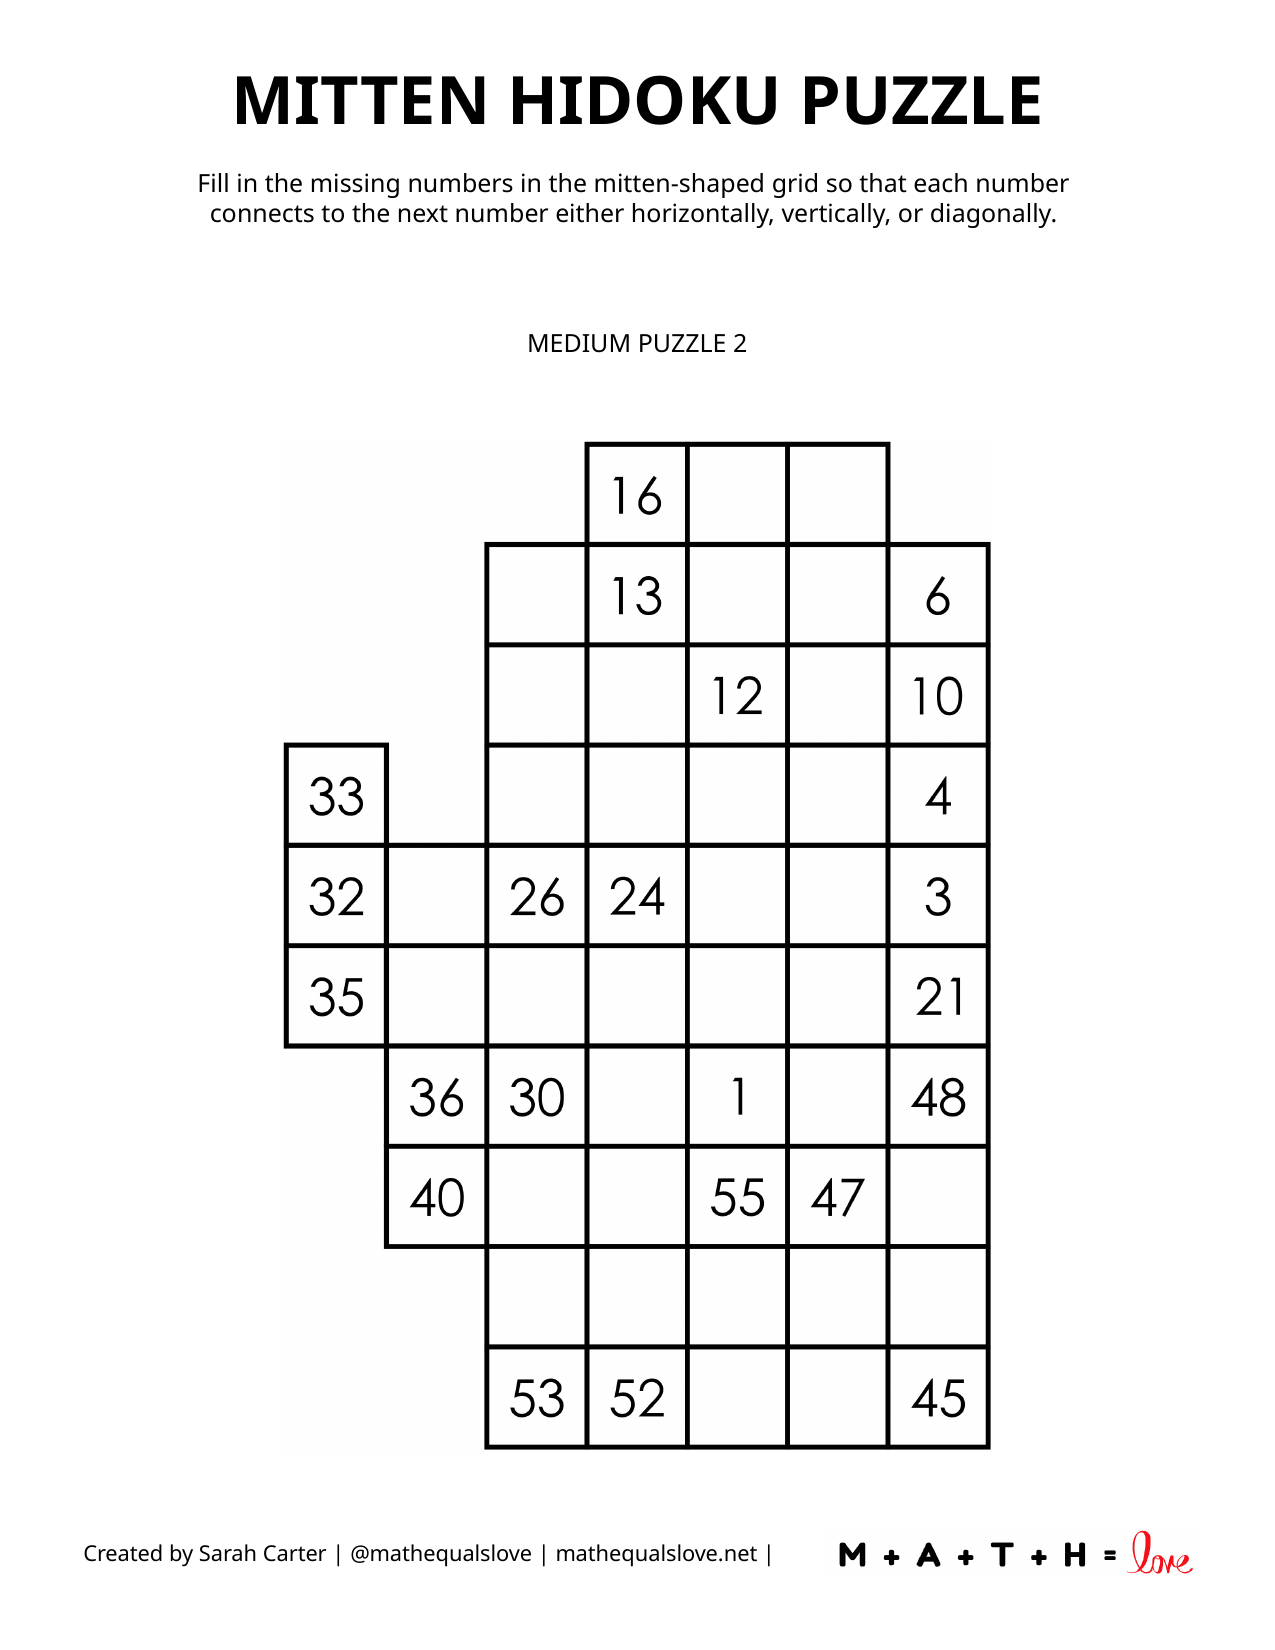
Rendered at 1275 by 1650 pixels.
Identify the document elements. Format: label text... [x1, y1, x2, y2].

text_box MITTEN HIDOKU PUZZLE [66, 50, 1211, 145]
text_box Fill in the missing numbers in the mitten-shaped grid so that each number connects to the next number either horizontally, vertically, or diagonally. [0, 160, 1275, 235]
picture [280, 439, 994, 1453]
text_box MEDIUM PUZZLE 2 [197, 327, 1077, 378]
picture [826, 1527, 1203, 1579]
text_box Created by Sarah Carter | @mathequalslove | mathequalslove.net | [68, 1532, 826, 1574]
